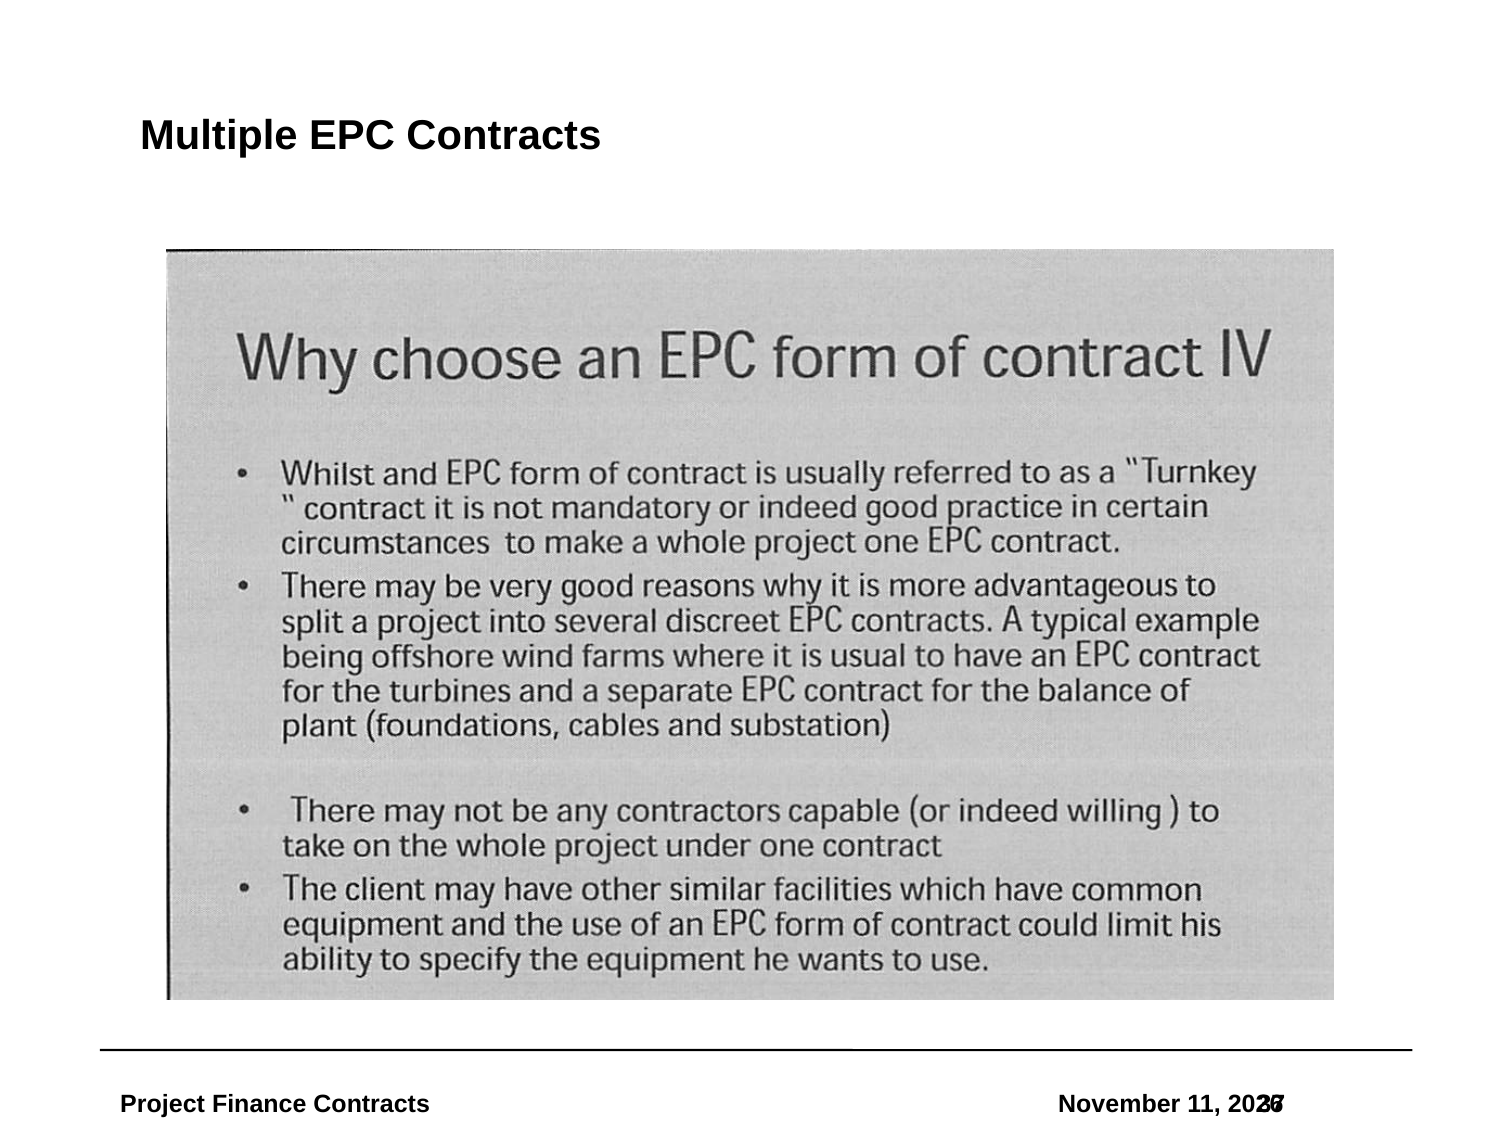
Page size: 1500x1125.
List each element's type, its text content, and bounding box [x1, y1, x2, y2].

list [166, 249, 1334, 1001]
title Multiple EPC Contracts [124, 99, 1288, 226]
